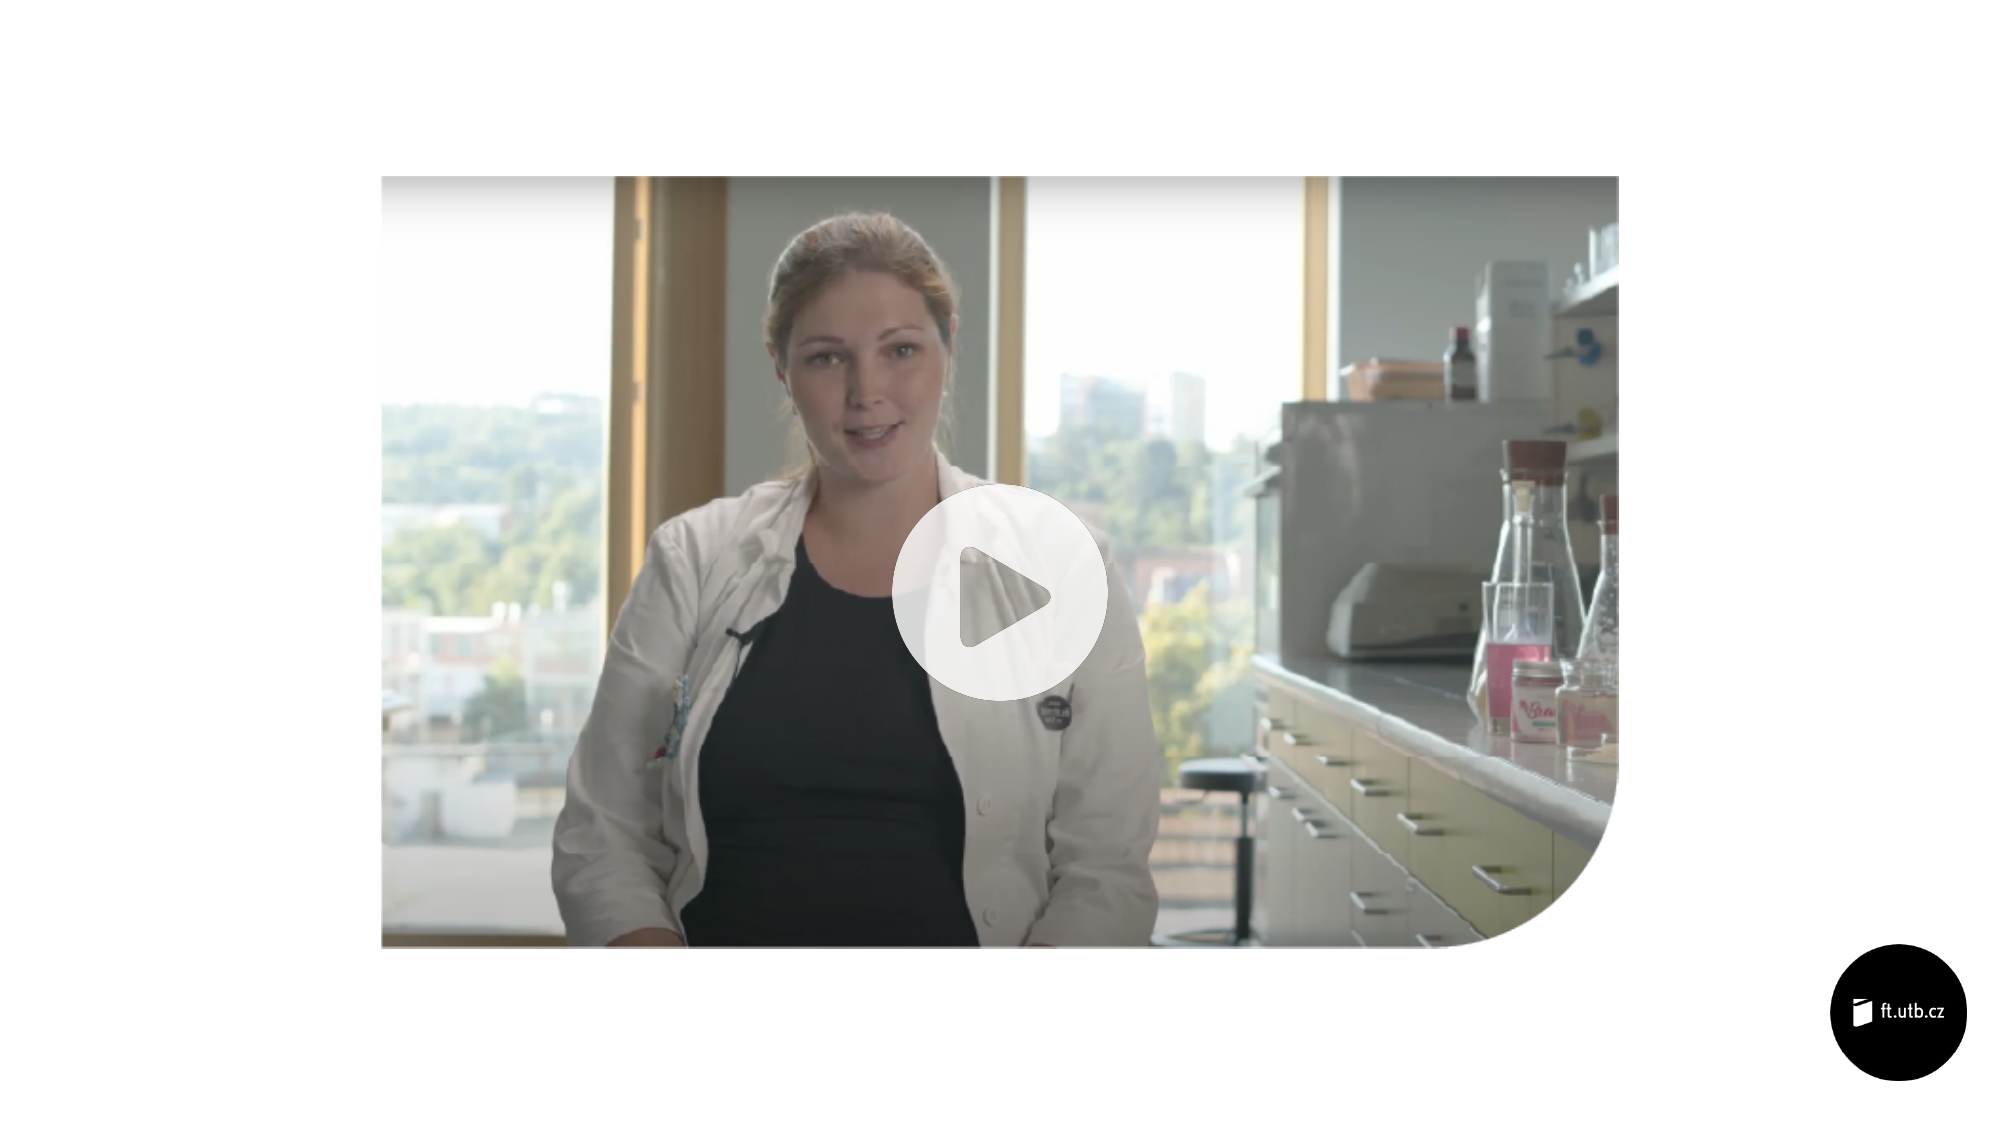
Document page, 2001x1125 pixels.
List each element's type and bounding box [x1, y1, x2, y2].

picture [381, 176, 1619, 949]
picture [1830, 944, 1967, 1081]
